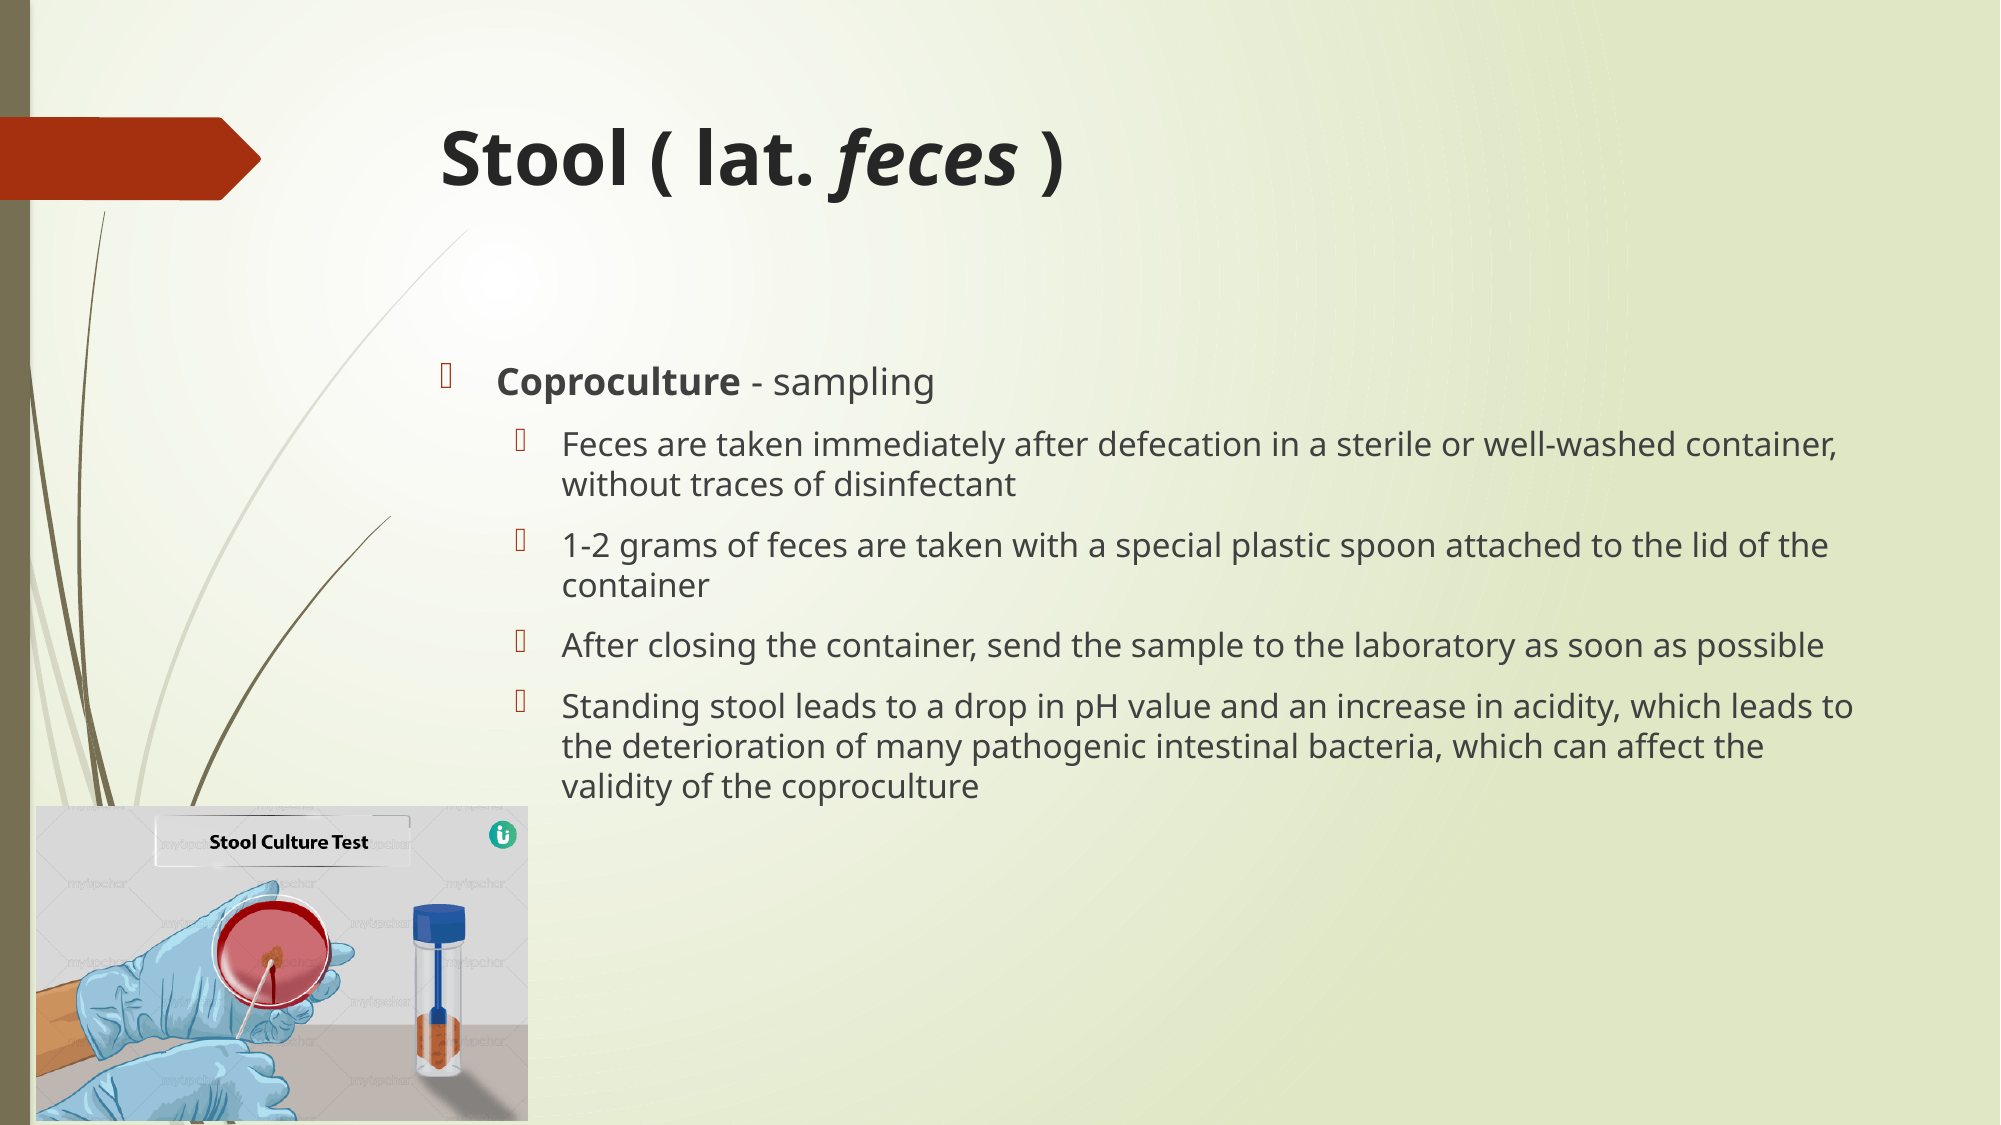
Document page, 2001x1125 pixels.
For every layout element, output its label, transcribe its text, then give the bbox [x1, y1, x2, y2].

title Stool ( lat. feces ) [425, 102, 1888, 313]
list Coproculture - sampling Feces are taken immediately after defecation in a sterile or well-washed container, without traces of disinfectant 1-2 grams of feces are taken with a special plastic spoon attached to the lid of the container After closing the container, send the sample to the laboratory as soon as possible Standing stool leads to a drop in pH value and an increase in acidity, which leads to the deterioration of many pathogenic intestinal bacteria, which can affect the validity of the coproculture [424, 350, 1888, 970]
picture [36, 806, 528, 1122]
